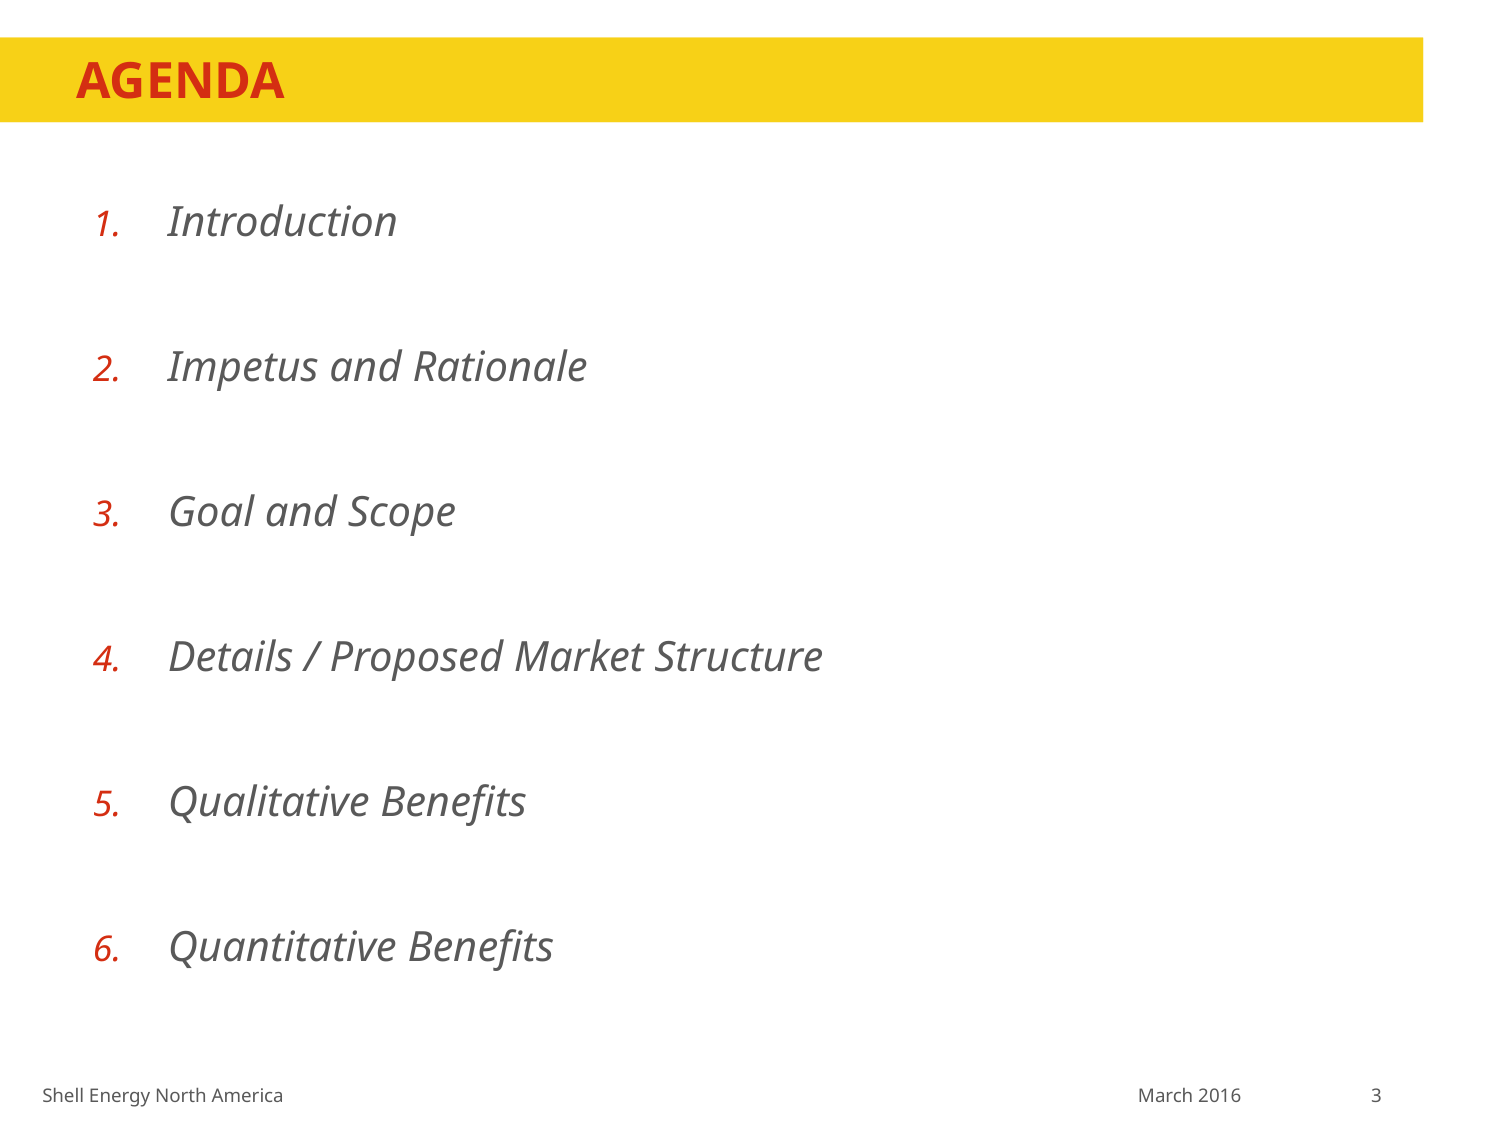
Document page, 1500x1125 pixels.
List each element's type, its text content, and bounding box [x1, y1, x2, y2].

title Agenda [76, 48, 1412, 118]
text_box Shell Energy North America March 2016 3 [42, 1080, 1461, 1124]
list Introduction Impetus and Rationale Goal and Scope Details / Proposed Market Structure Qualitative Benefits Quantitative Benefits [85, 184, 1374, 1037]
